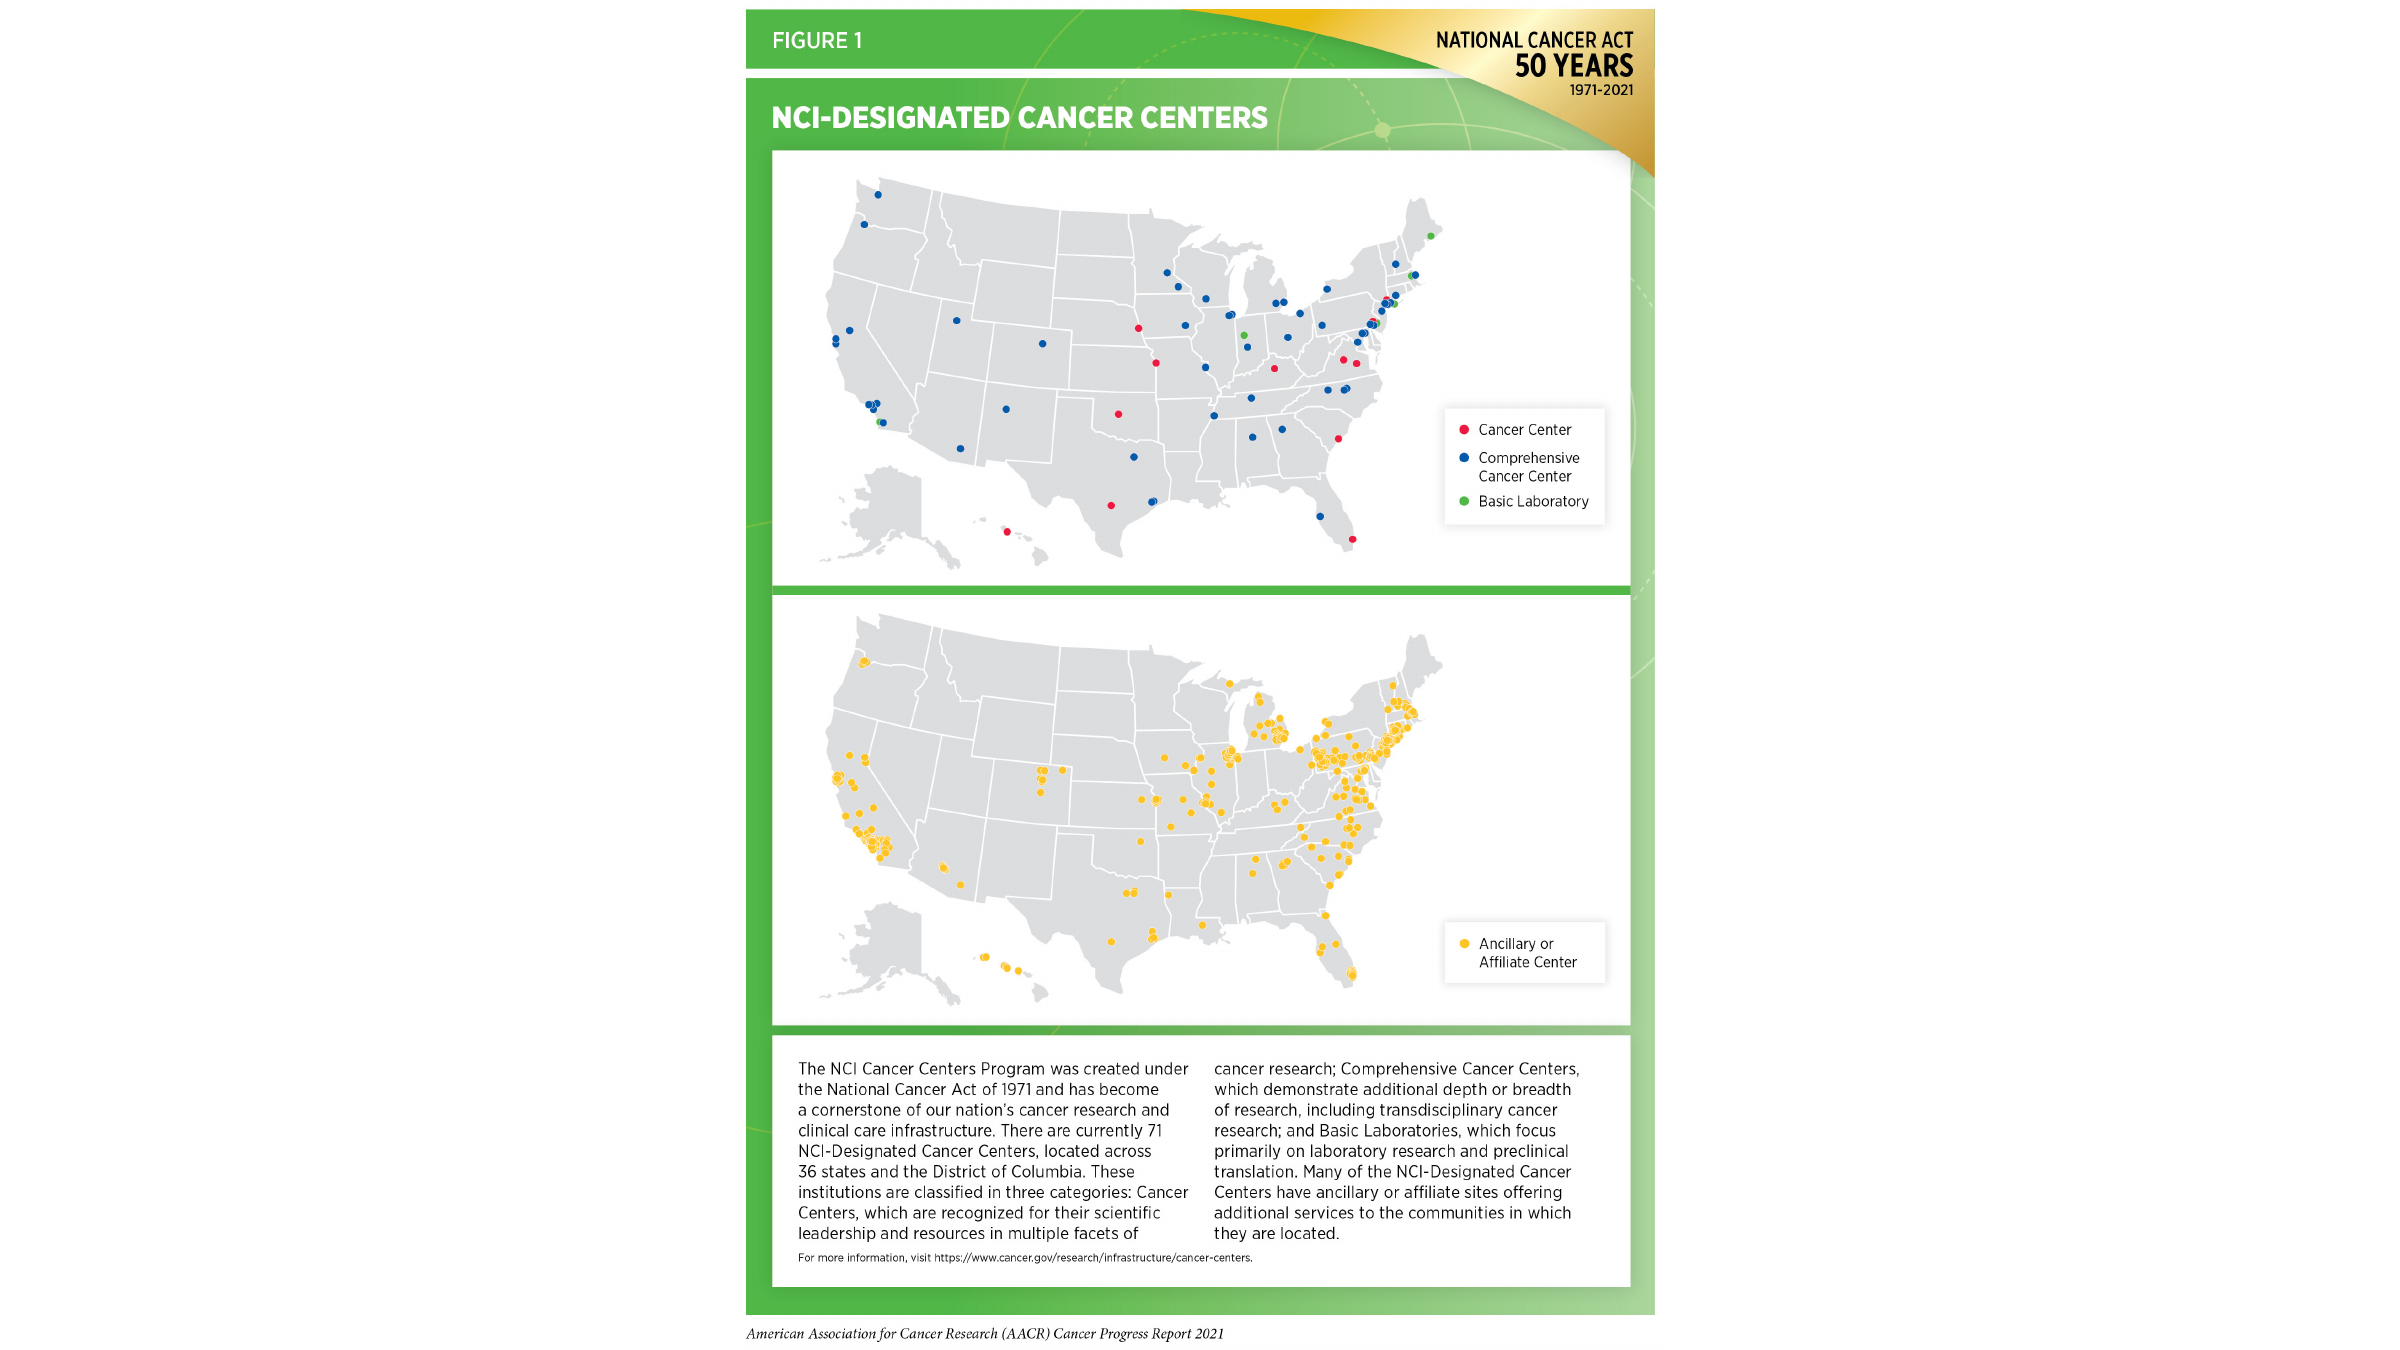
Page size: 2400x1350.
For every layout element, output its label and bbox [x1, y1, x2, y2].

picture [737, 0, 1663, 1350]
